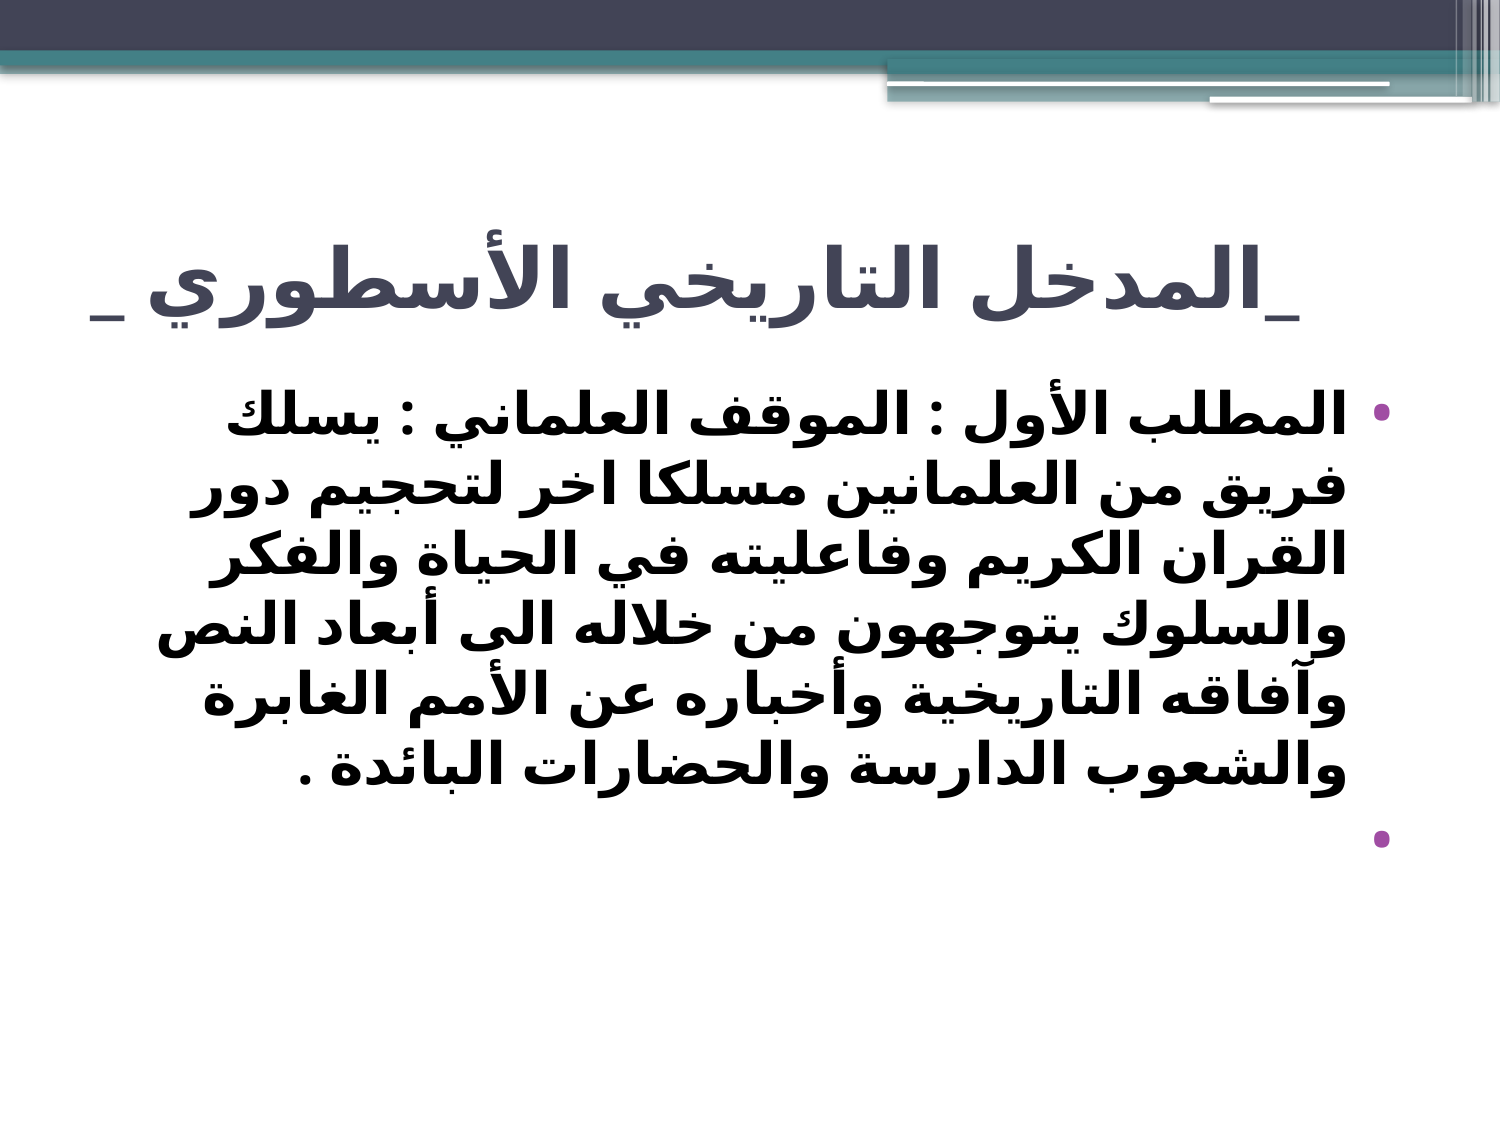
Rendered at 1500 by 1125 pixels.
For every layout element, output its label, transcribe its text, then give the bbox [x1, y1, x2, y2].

title _المدخل التاريخي الأسطوري _ [75, 187, 1425, 363]
list المطلب الأول : الموقف العلماني : يسلك فريق من العلمانين مسلكا اخر لتحجيم دور القران الكريم وفاعليته في الحياة والفكر والسلوك يتوجهون من خلاله الى أبعاد النص وآفاقه التاريخية وأخباره عن الأمم الغابرة والشعوب الدارسة والحضارات البائدة . [75, 368, 1425, 1079]
